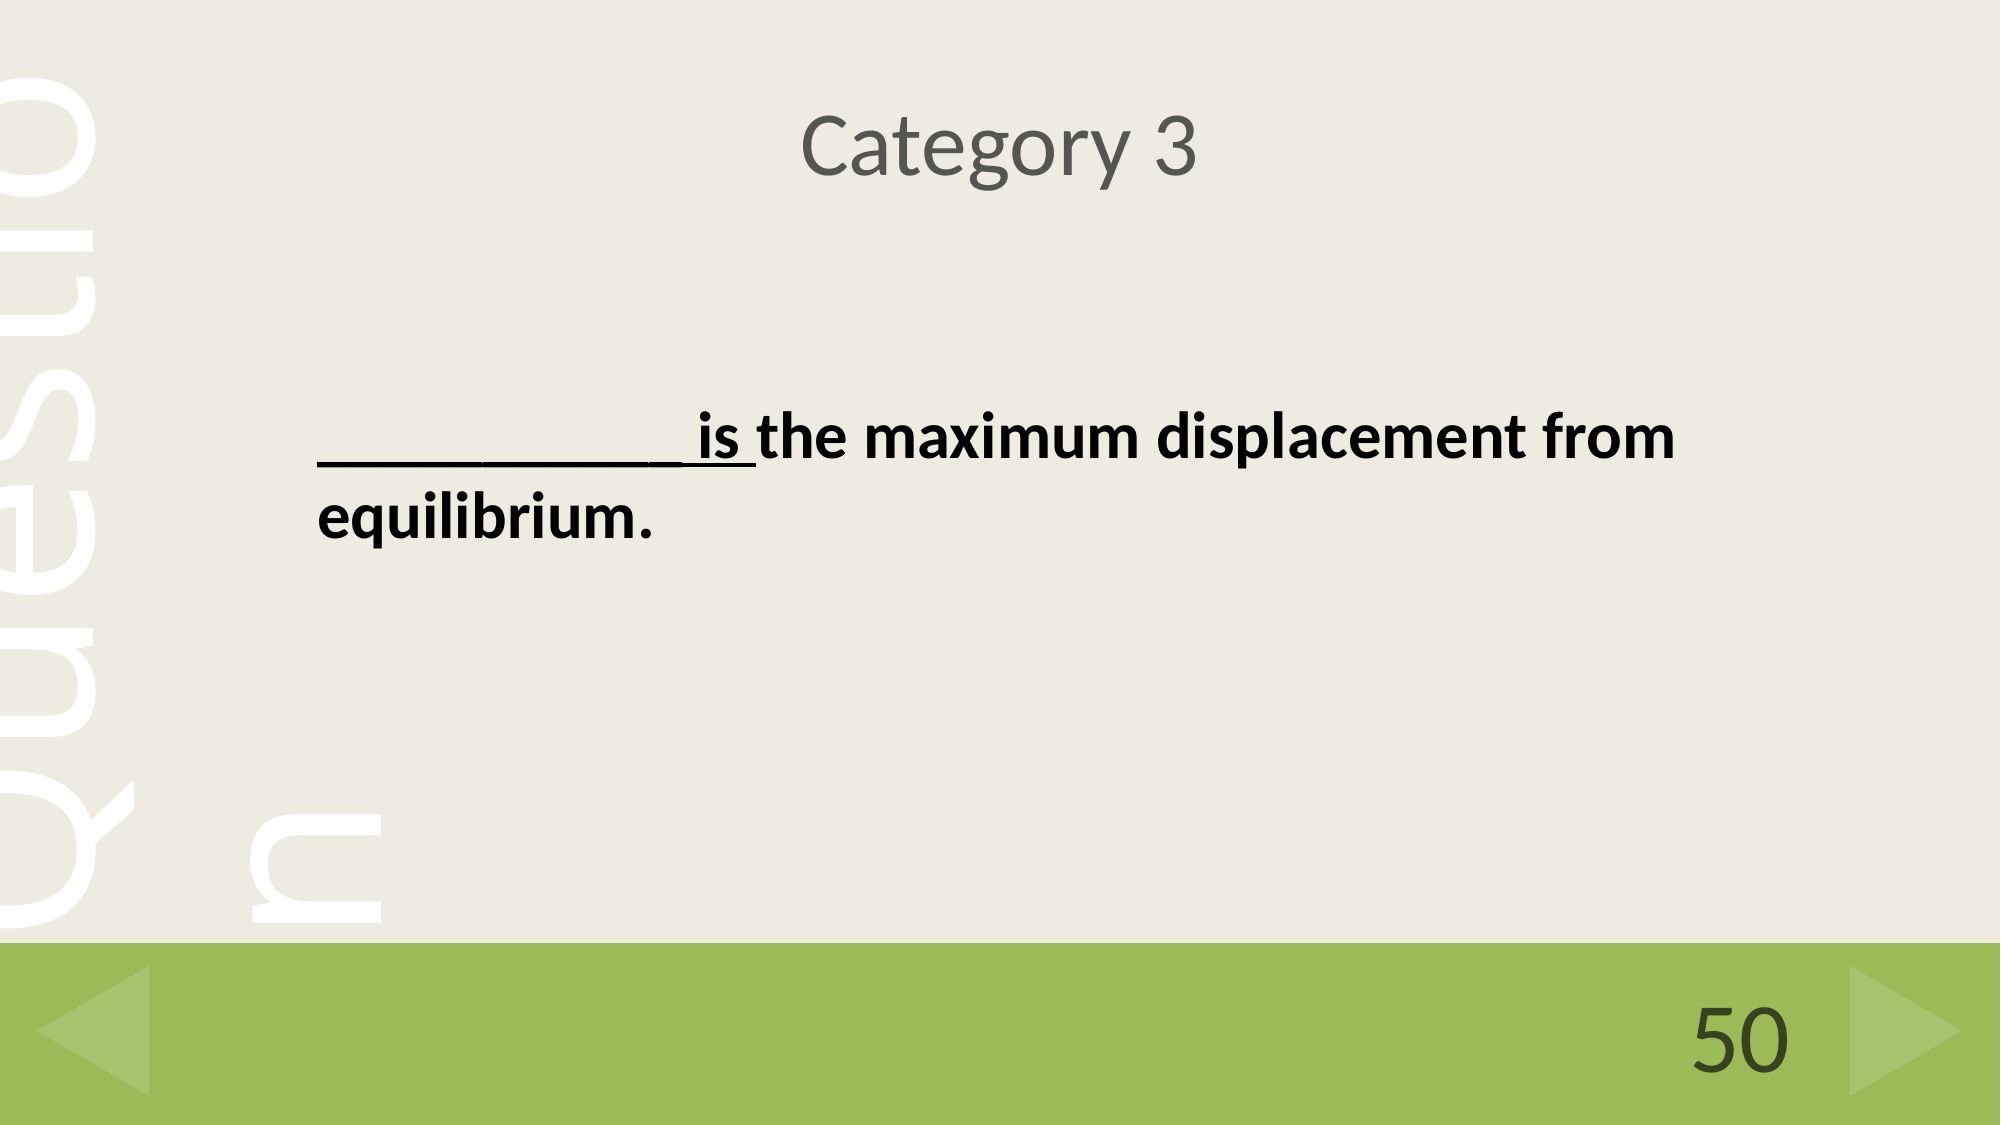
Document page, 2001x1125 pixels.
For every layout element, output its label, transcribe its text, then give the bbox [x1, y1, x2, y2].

list ___________ is the maximum displacement from equilibrium. [302, 307, 1760, 636]
title Category 3 [99, 45, 1900, 233]
list 50 [1494, 967, 1806, 1097]
